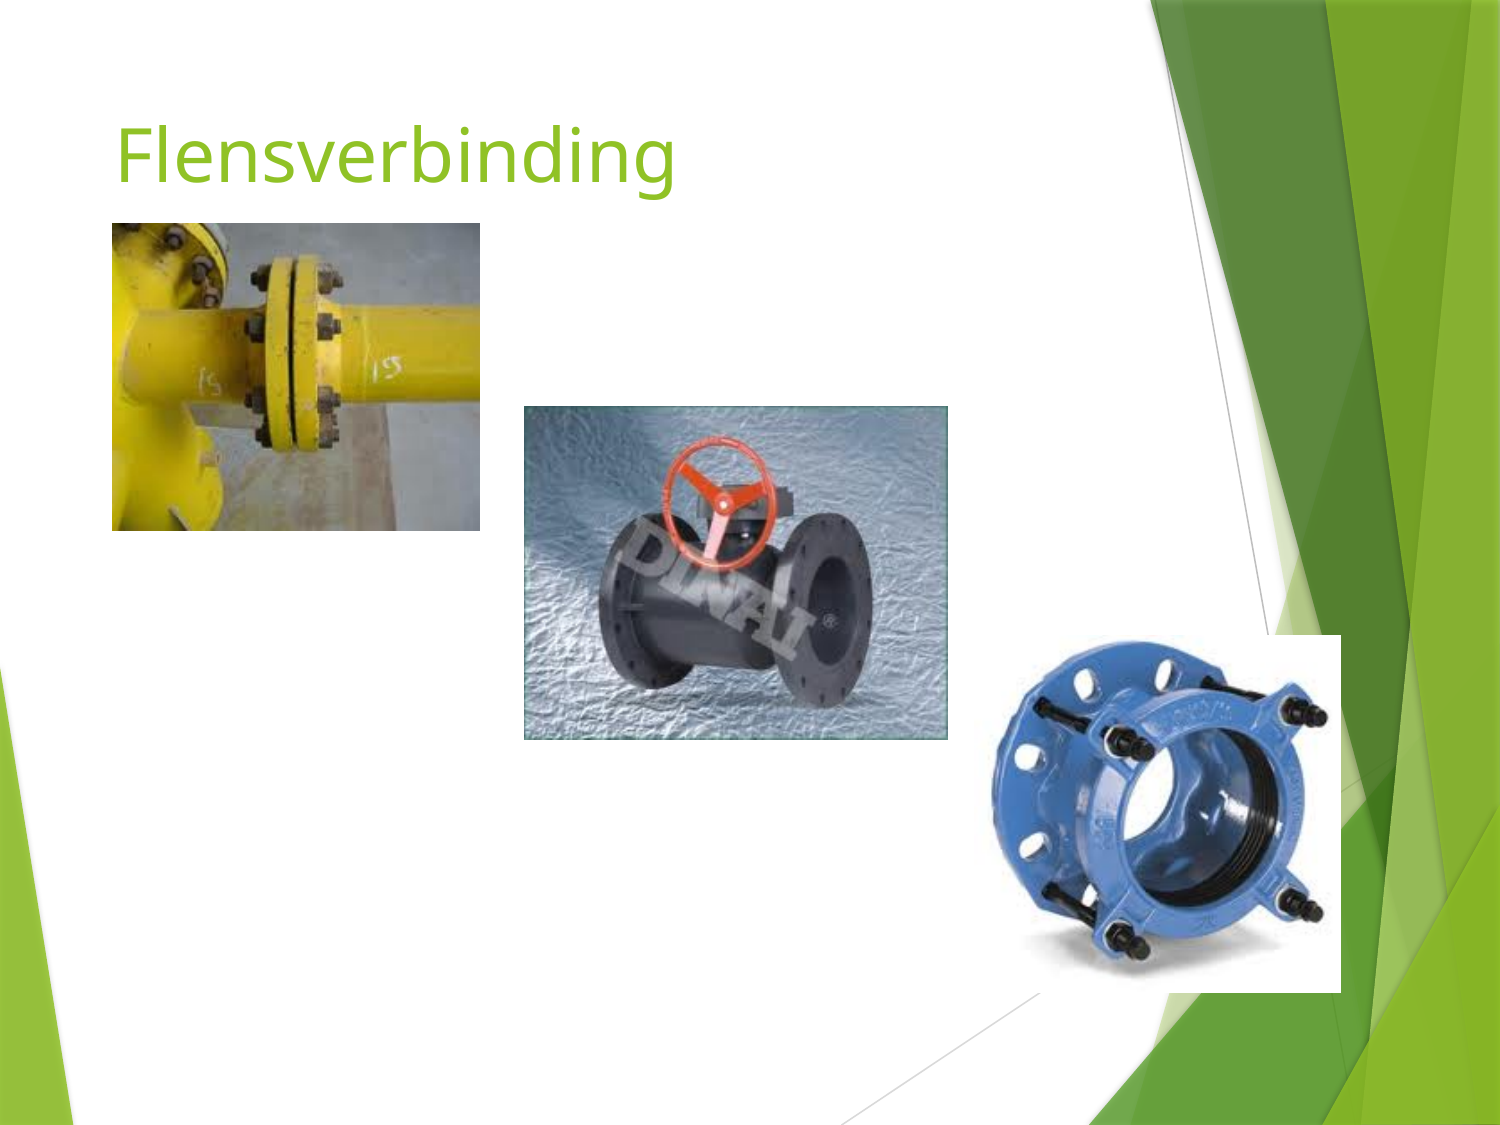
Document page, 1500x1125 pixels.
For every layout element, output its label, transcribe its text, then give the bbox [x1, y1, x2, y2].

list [111, 223, 481, 532]
title Flensverbinding [99, 99, 1142, 317]
picture [973, 635, 1342, 994]
picture [524, 406, 949, 741]
